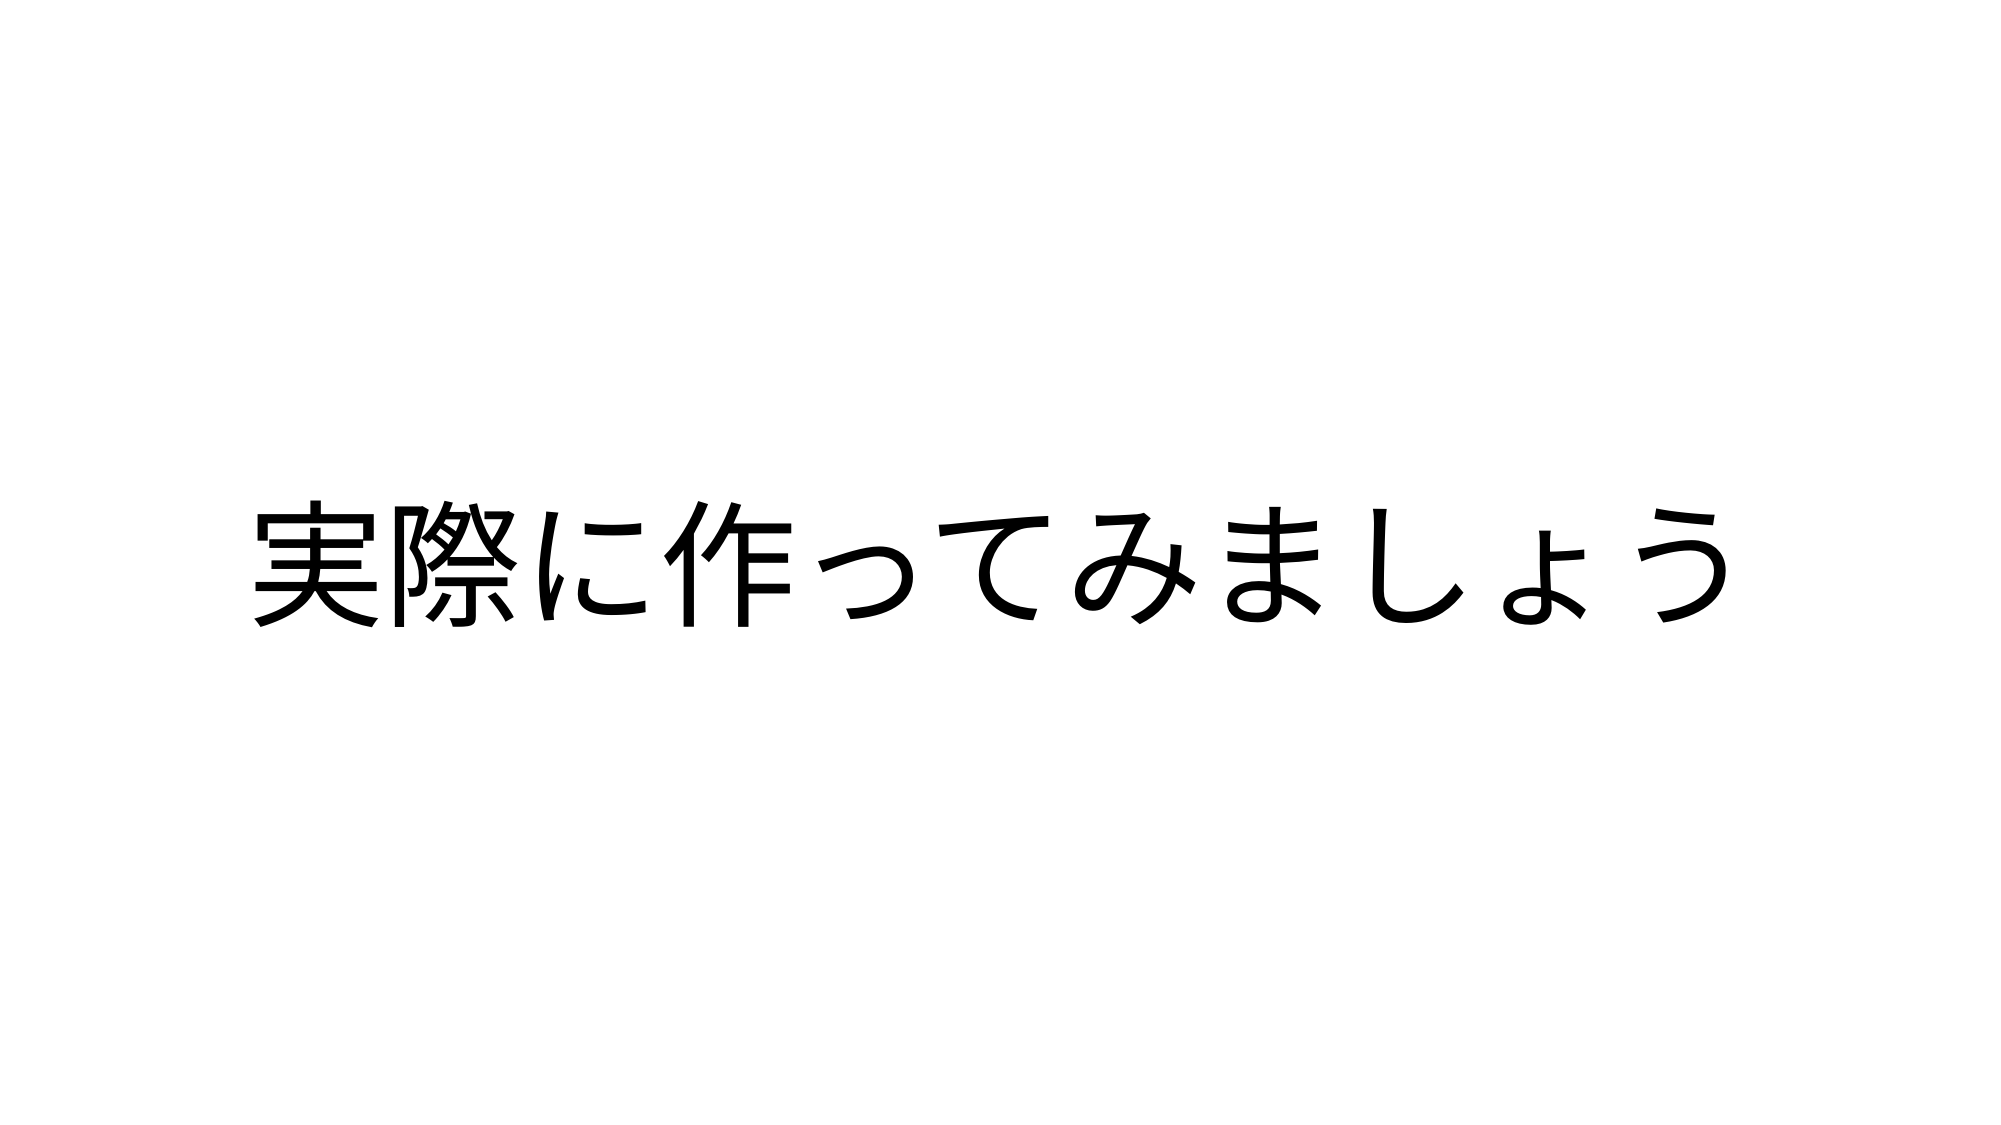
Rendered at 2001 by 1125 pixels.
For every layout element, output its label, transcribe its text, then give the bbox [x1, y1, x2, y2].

text_box 実際に作ってみましょう [0, 471, 2000, 652]
